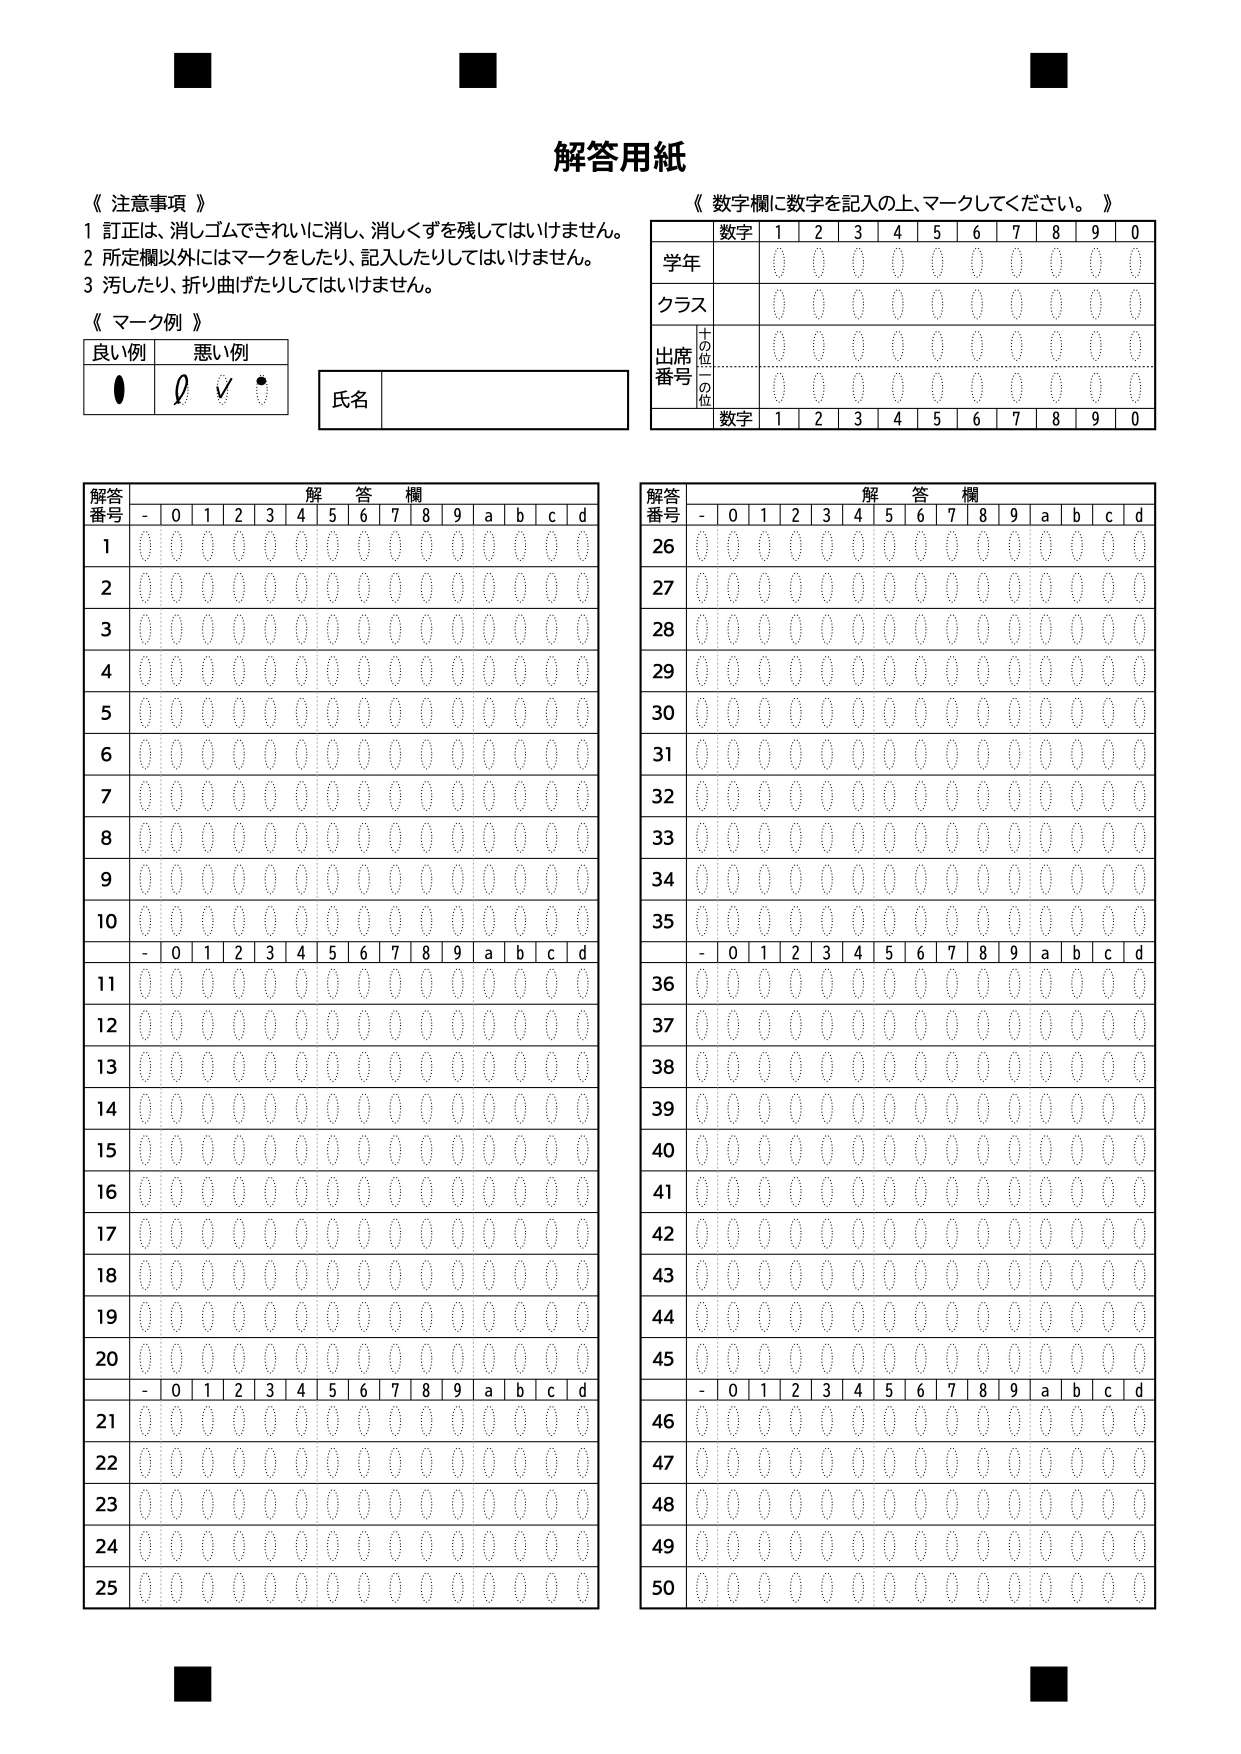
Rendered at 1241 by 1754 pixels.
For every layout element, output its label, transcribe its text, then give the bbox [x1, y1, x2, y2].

picture [0, 184, 1241, 1754]
picture [0, 0, 1241, 128]
text_box 解答用紙 [0, 128, 1241, 184]
